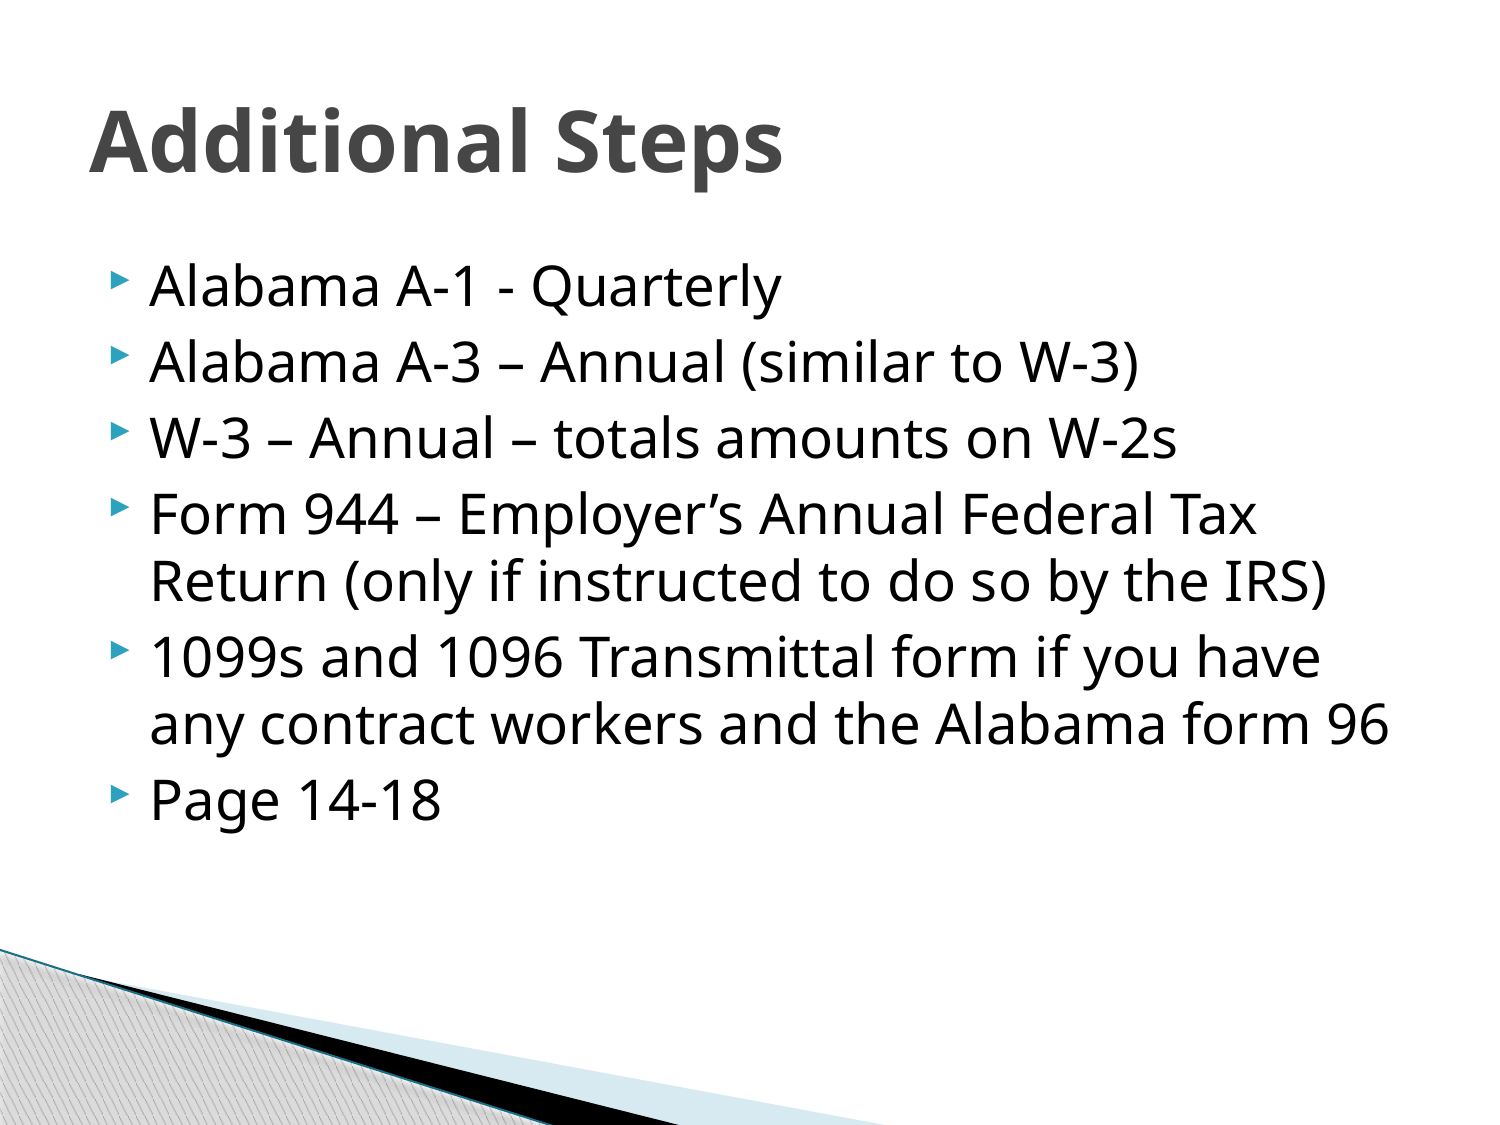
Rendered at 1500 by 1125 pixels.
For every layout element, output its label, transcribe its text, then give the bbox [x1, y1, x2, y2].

title Additional Steps [75, 45, 1425, 233]
list Alabama A-1 - Quarterly Alabama A-3 – Annual (similar to W-3) W-3 – Annual – totals amounts on W-2s Form 944 – Employer’s Annual Federal Tax Return (only if instructed to do so by the IRS) 1099s and 1096 Transmittal form if you have any contract workers and the Alabama form 96 Page 14-18 [75, 243, 1425, 986]
